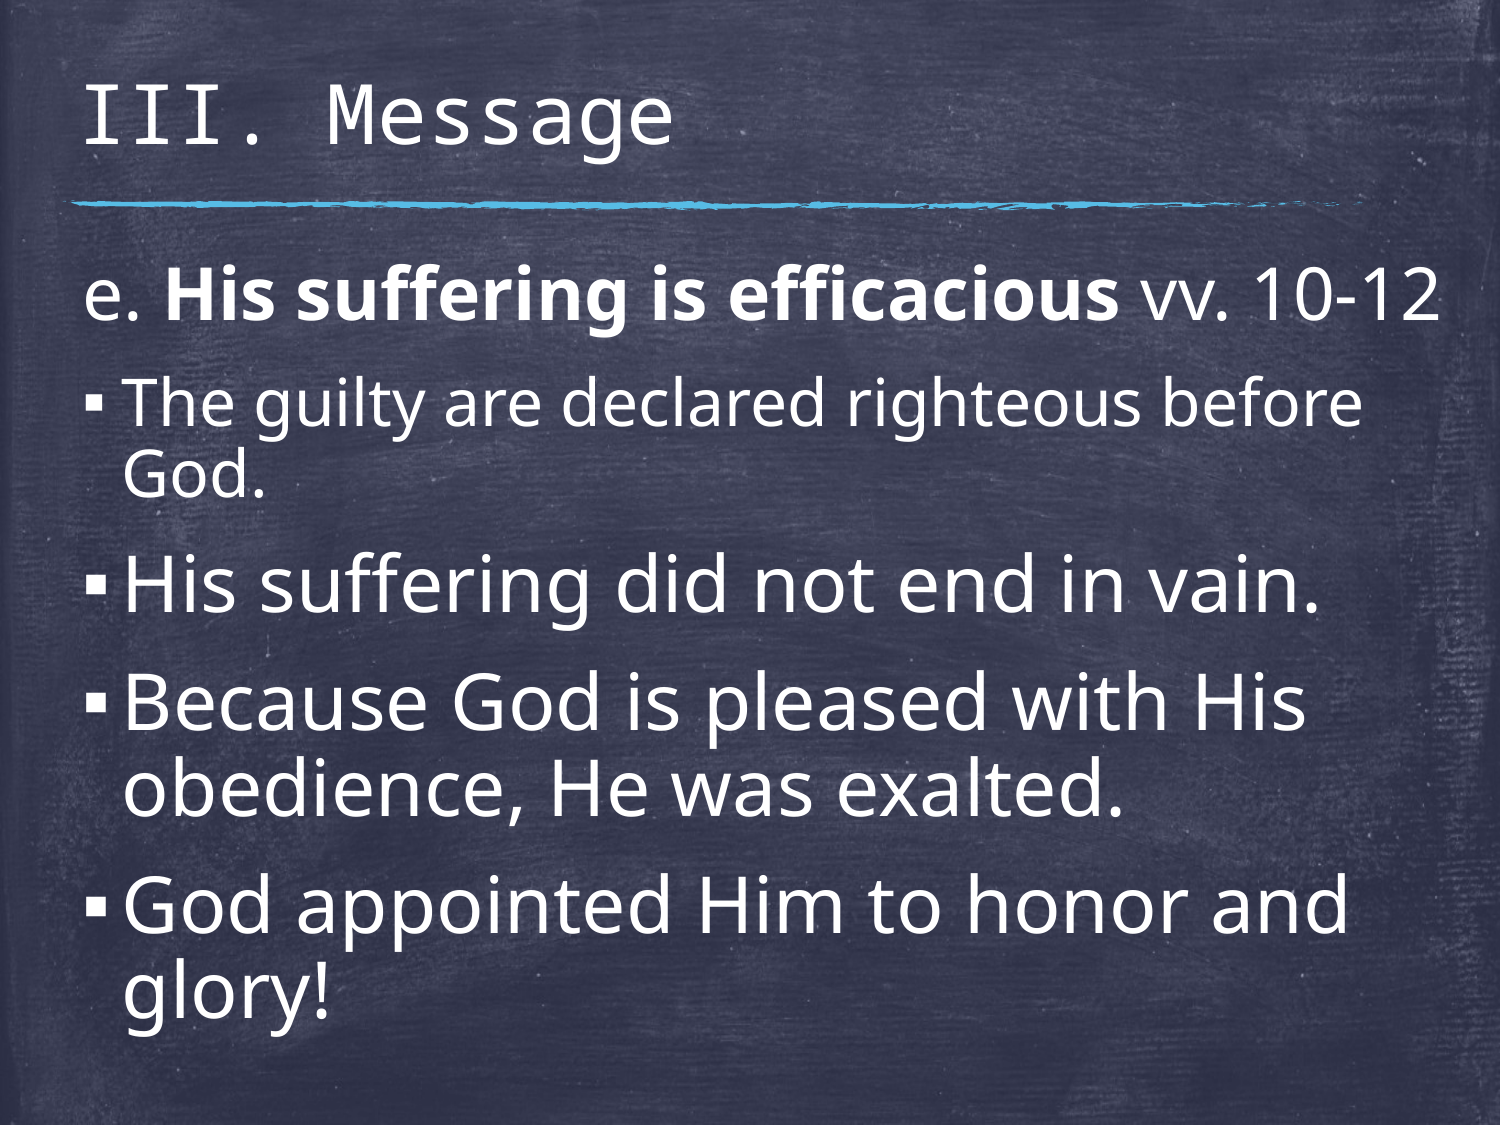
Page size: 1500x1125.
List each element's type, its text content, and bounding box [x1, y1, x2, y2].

list e. His suffering is efficacious vv. 10-12 The guilty are declared righteous before God. His suffering did not end in vain. Because God is pleased with His obedience, He was exalted. God appointed Him to honor and glory! [67, 249, 1468, 1125]
title III. Message [62, 0, 1298, 171]
